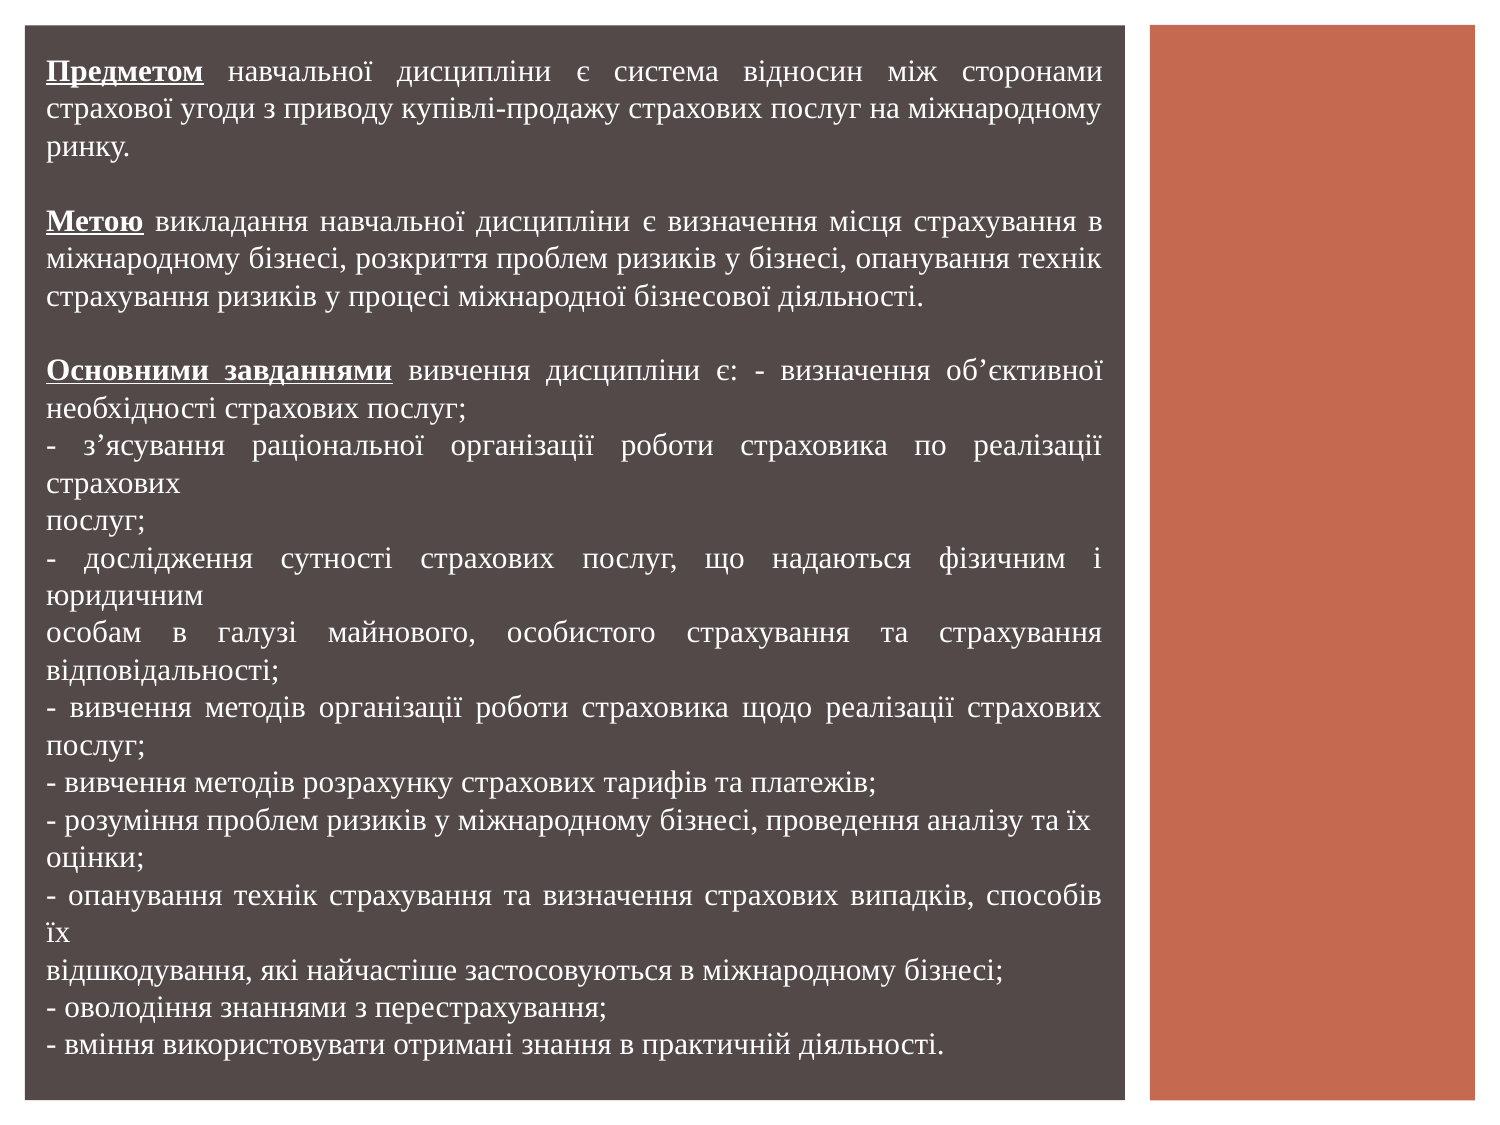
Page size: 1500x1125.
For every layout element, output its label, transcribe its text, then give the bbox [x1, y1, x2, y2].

text_box Предметом навчальної дисципліни є система відносин між сторонами страхової угоди з приводу купівлі-продажу страхових послуг на міжнародному ринку. Метою викладання навчальної дисципліни є визначення місця страхування в міжнародному бізнесі, розкриття проблем ризиків у бізнесі, опанування технік страхування ризиків у процесі міжнародної бізнесової діяльності. Основними завданнями вивчення дисципліни є: - визначення об’єктивної необхідності страхових послуг; - з’ясування раціональної організації роботи страховика по реалізації страхових послуг; - дослідження сутності страхових послуг, що надаються фізичним і юридичним особам в галузі майнового, особистого страхування та страхування відповідальності; - вивчення методів організації роботи страховика щодо реалізації страхових послуг; - вивчення методів розрахунку страхових тарифів та платежів; - розуміння проблем ризиків у міжнародному бізнесі, проведення аналізу та їх оцінки; - опанування технік страхування та визначення страхових випадків, способів їх відшкодування, які найчастіше застосовуються в міжнародному бізнесі; - оволодіння знаннями з перестрахування; - вміння використовувати отримані знання в практичній діяльності. [31, 42, 1119, 1069]
